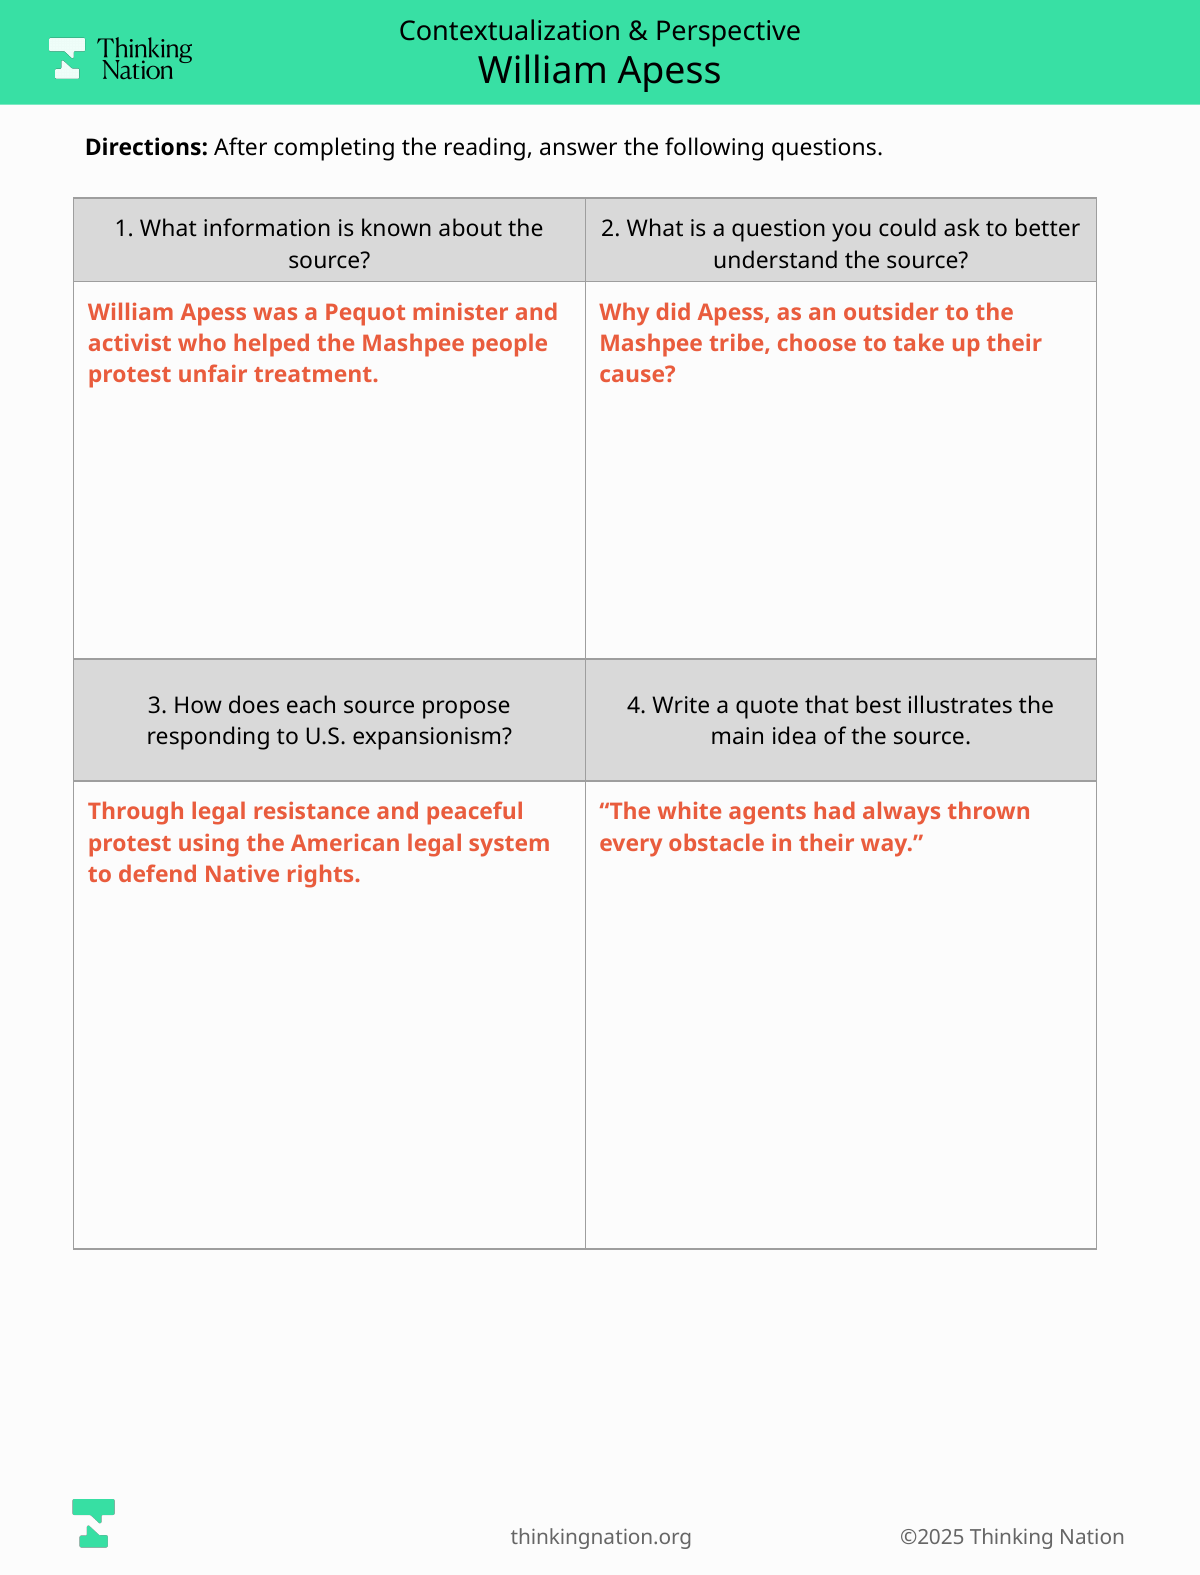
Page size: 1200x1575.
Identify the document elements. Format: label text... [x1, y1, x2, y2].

text_box Contextualization & Perspective William Apess [0, 0, 1200, 105]
text_box ©2025 Thinking Nation [855, 1509, 1140, 1558]
table_header 2. What is a question you could ask to better understand the source? [586, 199, 1096, 281]
text_box thinkingnation.org [459, 1509, 744, 1558]
picture [33, 23, 197, 93]
table_header 1. What information is known about the source? [74, 199, 585, 281]
text_box Directions: After completing the reading, answer the following questions. [70, 118, 1130, 174]
table_cell William Apess was a Pequot minister and activist who helped the Mashpee people protest unfair treatment. [74, 282, 585, 658]
table_cell 4. Write a quote that best illustrates the main idea of the source. [586, 660, 1096, 780]
picture [59, 1489, 127, 1557]
table_cell Why did Apess, as an outsider to the Mashpee tribe, choose to take up their cause? [586, 282, 1096, 658]
table_cell “The white agents had always thrown every obstacle in their way.” [586, 782, 1096, 1248]
table_cell 3. How does each source propose responding to U.S. expansionism? [74, 660, 585, 780]
table_cell Through legal resistance and peaceful protest using the American legal system to defend Native rights. [74, 782, 585, 1248]
